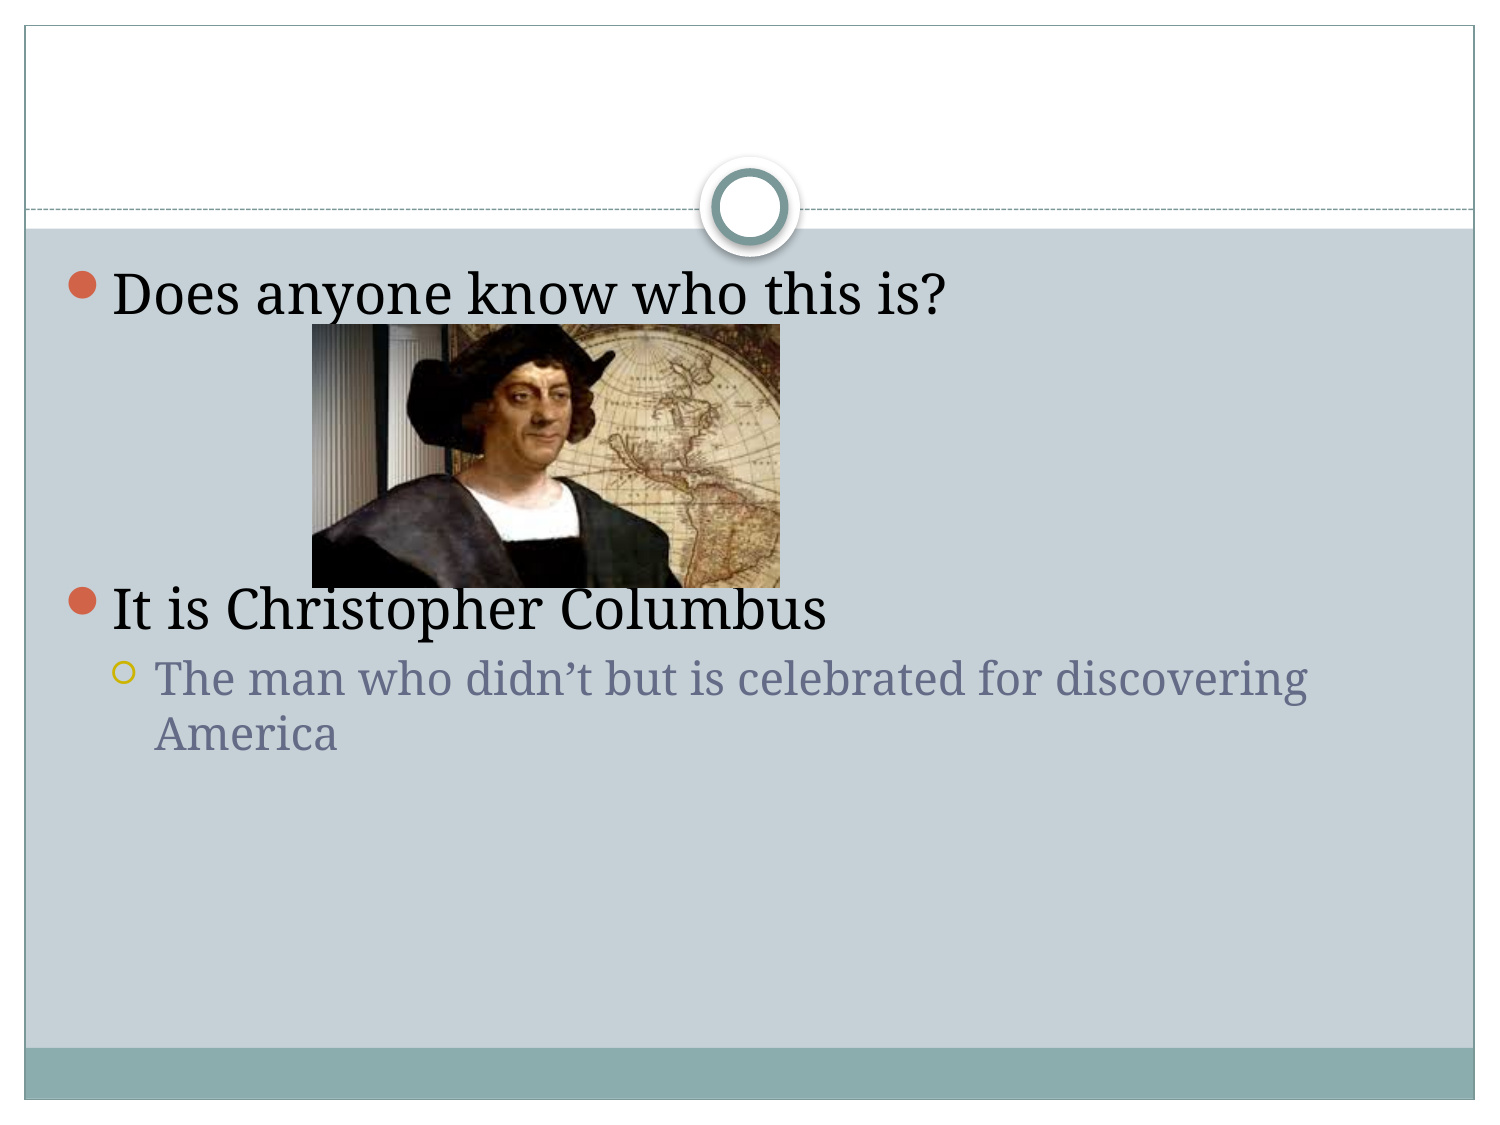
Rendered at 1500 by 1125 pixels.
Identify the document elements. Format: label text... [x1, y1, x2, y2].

list Does anyone know who this is? It is Christopher Columbus The man who didn’t but is celebrated for discovering America [49, 250, 1445, 1001]
picture [312, 324, 780, 588]
